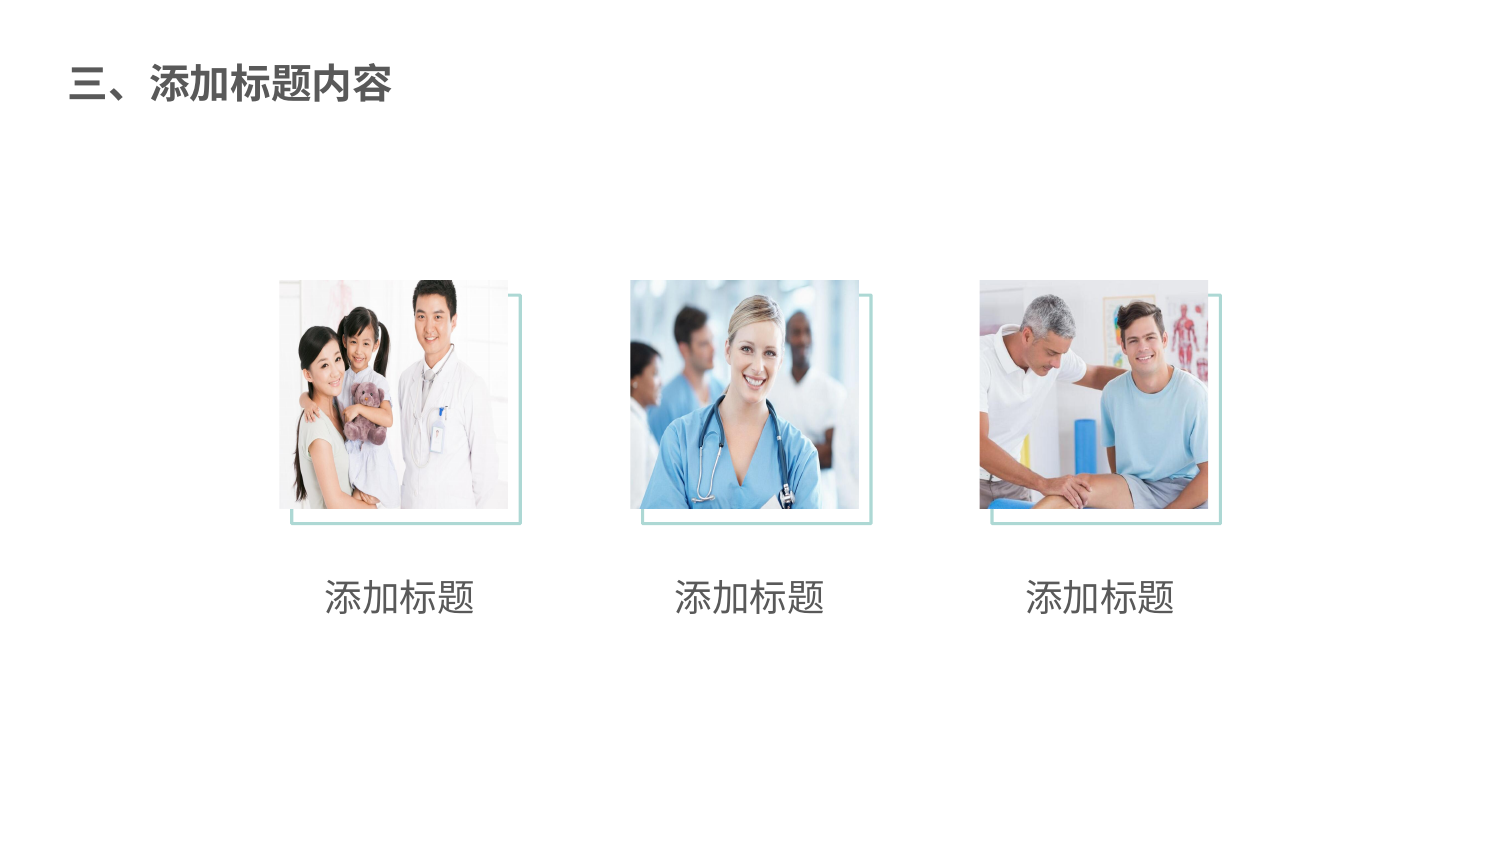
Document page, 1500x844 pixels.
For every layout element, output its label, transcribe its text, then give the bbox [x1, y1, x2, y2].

text_box 添加标题 [1010, 566, 1190, 627]
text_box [979, 279, 1221, 524]
text_box 添加标题 [309, 566, 490, 627]
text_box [279, 279, 521, 524]
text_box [630, 279, 872, 524]
text_box 添加标题 [660, 566, 840, 627]
text_box 三、添加标题内容 [53, 50, 481, 114]
